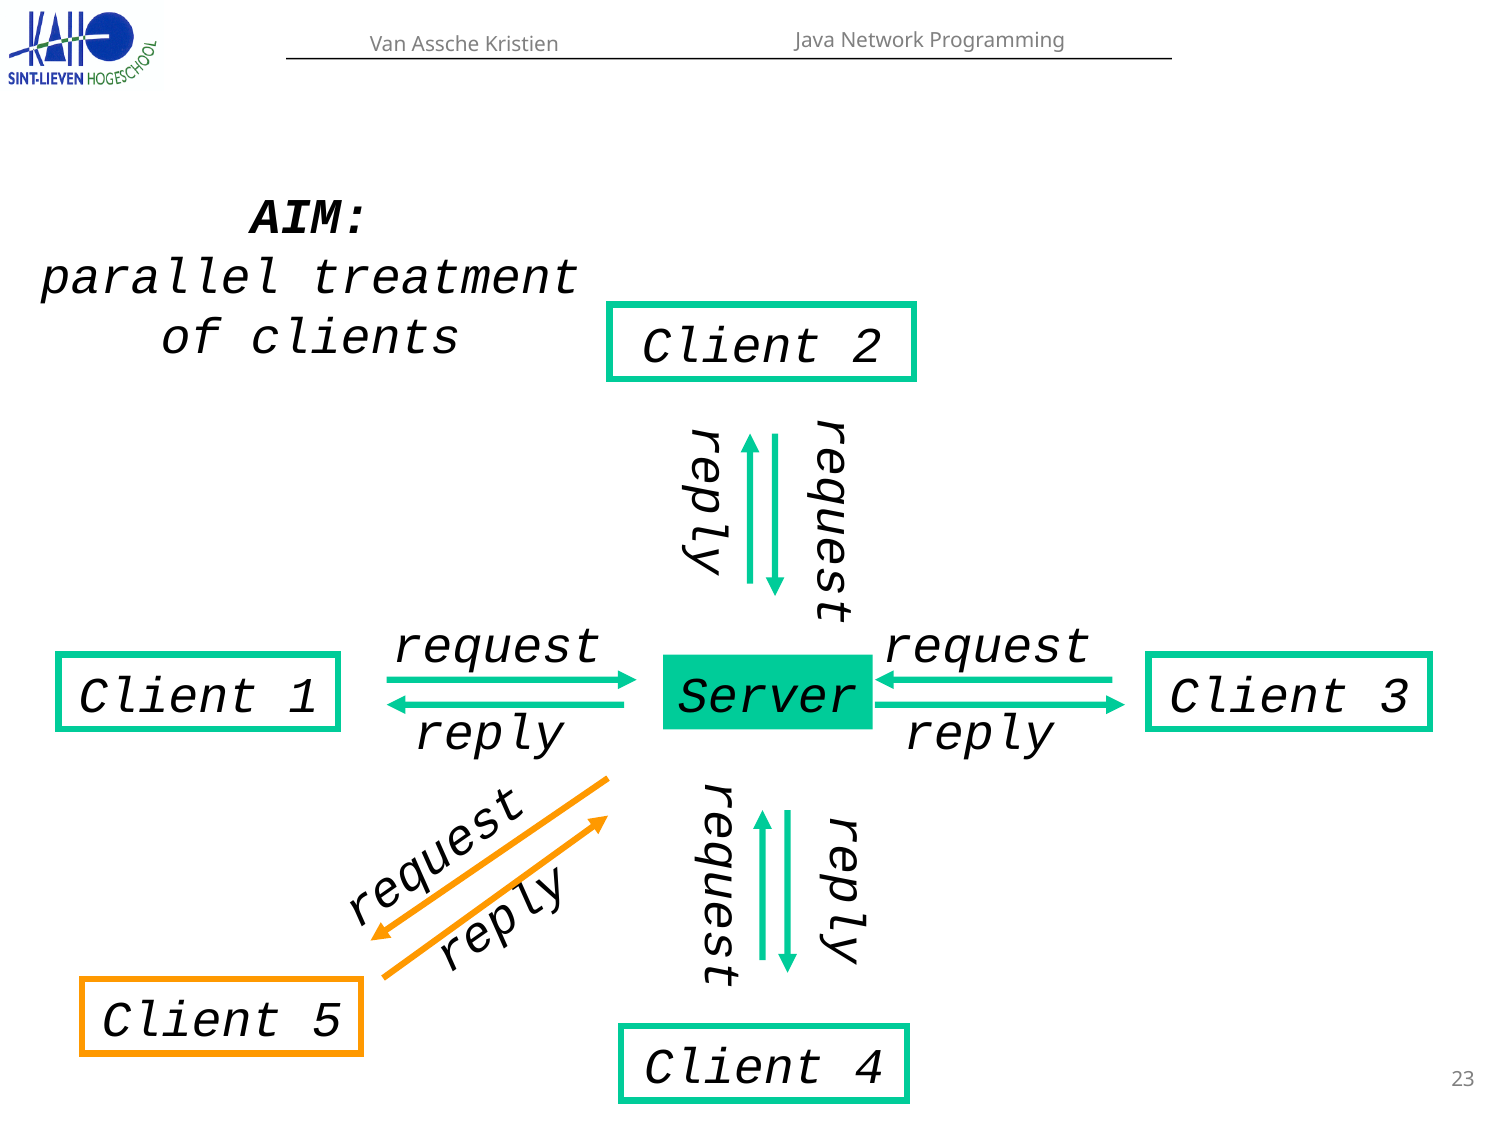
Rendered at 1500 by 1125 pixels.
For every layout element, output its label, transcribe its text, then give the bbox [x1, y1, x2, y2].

text_box AIM: parallel treatment of clients [25, 175, 596, 371]
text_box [58, 304, 1430, 1102]
picture [0, 0, 164, 91]
